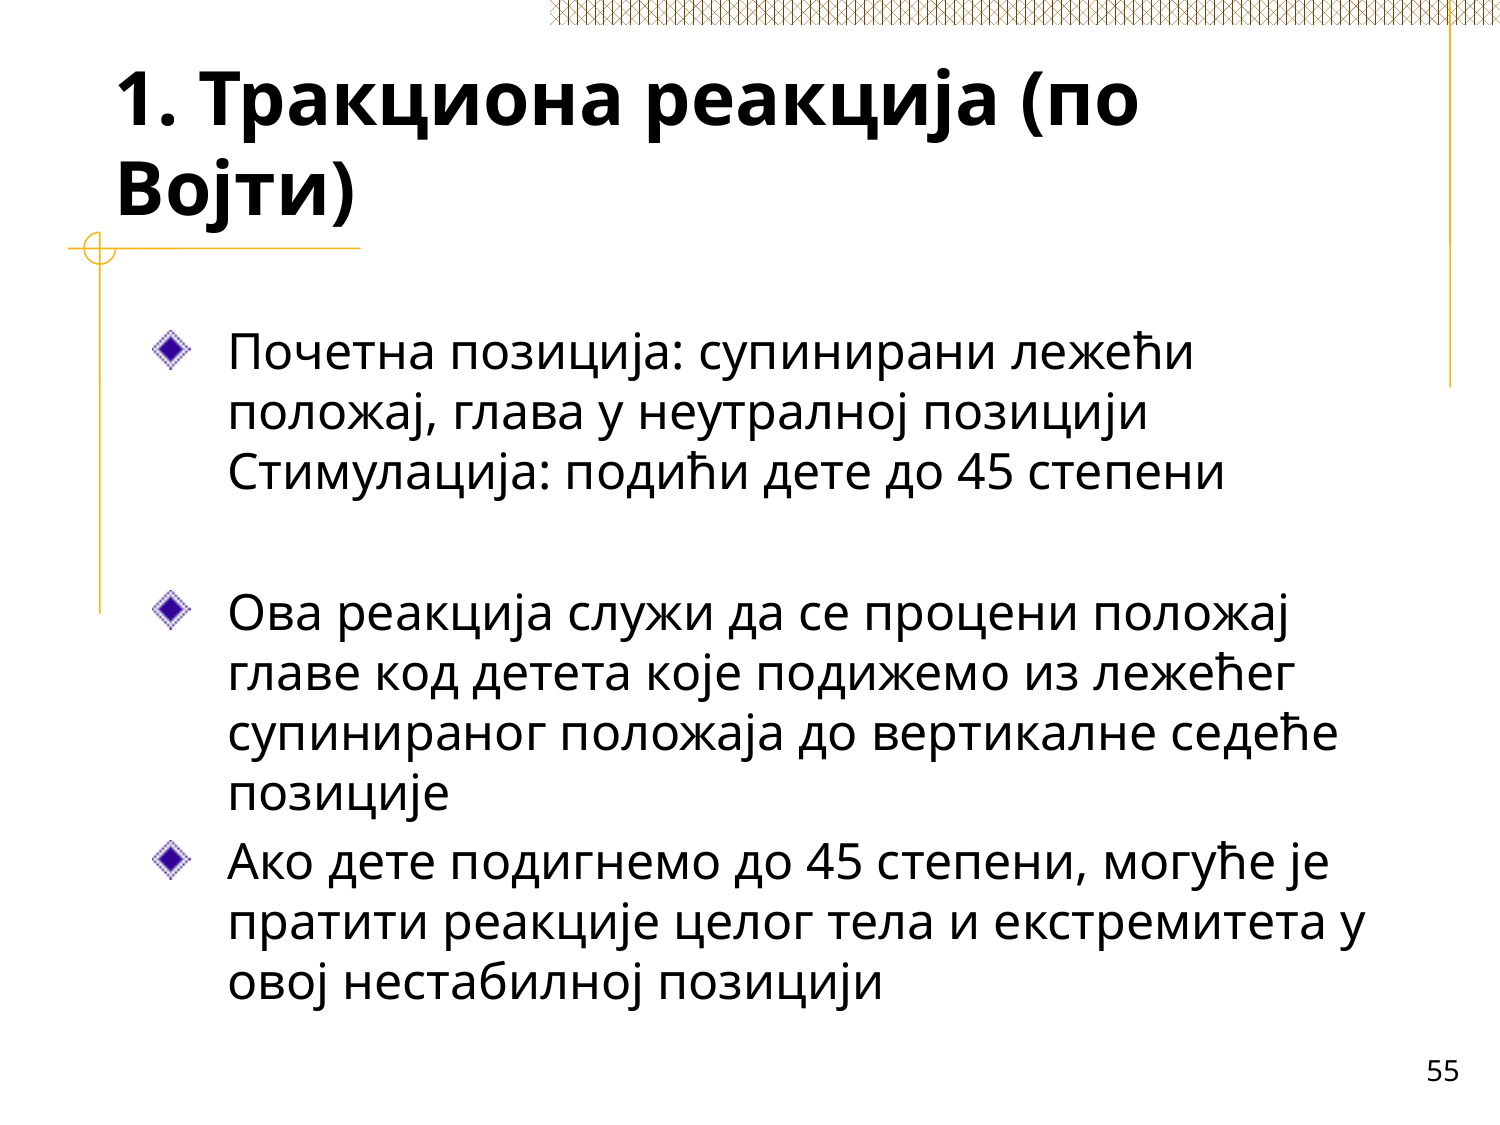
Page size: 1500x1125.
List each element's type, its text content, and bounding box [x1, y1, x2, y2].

title 1. Тракциона реакција (по Војти) [99, 49, 1376, 238]
list Почетна позиција: супинирани лежећи положај, глава у неутралној позицији Стимулација: подићи дете до 45 степени Ова реакција служи да се процени положај главе код детета које подижемо из лежећег супинираног положаја до вертикалне седеће позиције Ако дете подигнемо до 45 степени, могуће је пратити реакције целог тела и екстремитета у овој нестабилној позицији [137, 312, 1413, 988]
picture [152, 330, 191, 370]
slide_number 55 [1162, 1025, 1475, 1100]
picture [152, 590, 191, 630]
picture [152, 840, 191, 880]
